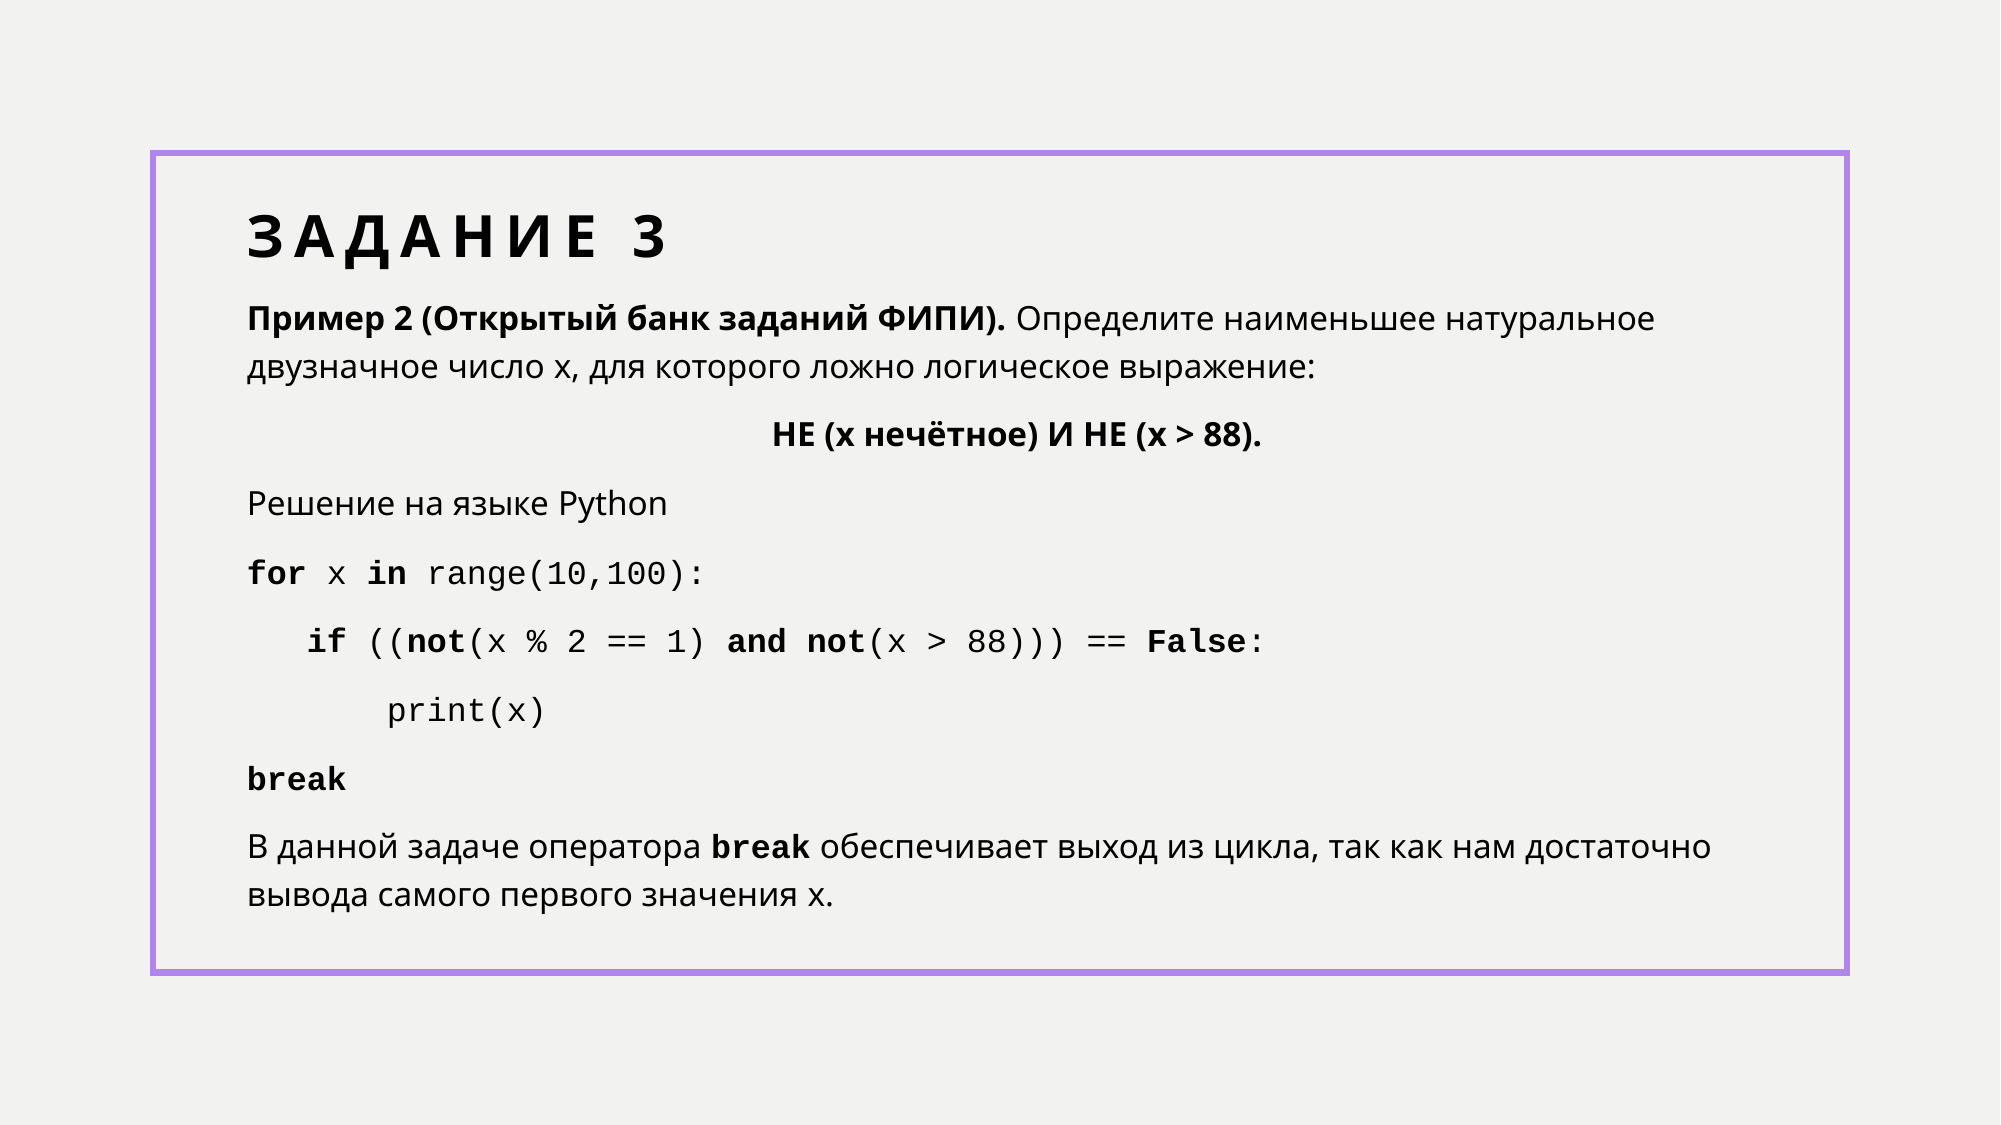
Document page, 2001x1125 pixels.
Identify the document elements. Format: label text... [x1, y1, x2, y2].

title Задание 3 [231, 100, 1705, 278]
list Пример 2 (Открытый банк заданий ФИПИ). Определите наименьшее натуральное двузначное число x, для которого ложно логическое выражение: НЕ (x нечётное) И НЕ (x > 88). Решение на языке Python for x in range(10,100): if ((not(x % 2 == 1) and not(x > 88))) == False: print(x) break В данной задаче оператора break обеспечивает выход из цикла, так как нам достаточно вывода самого первого значения x. [231, 281, 1802, 936]
